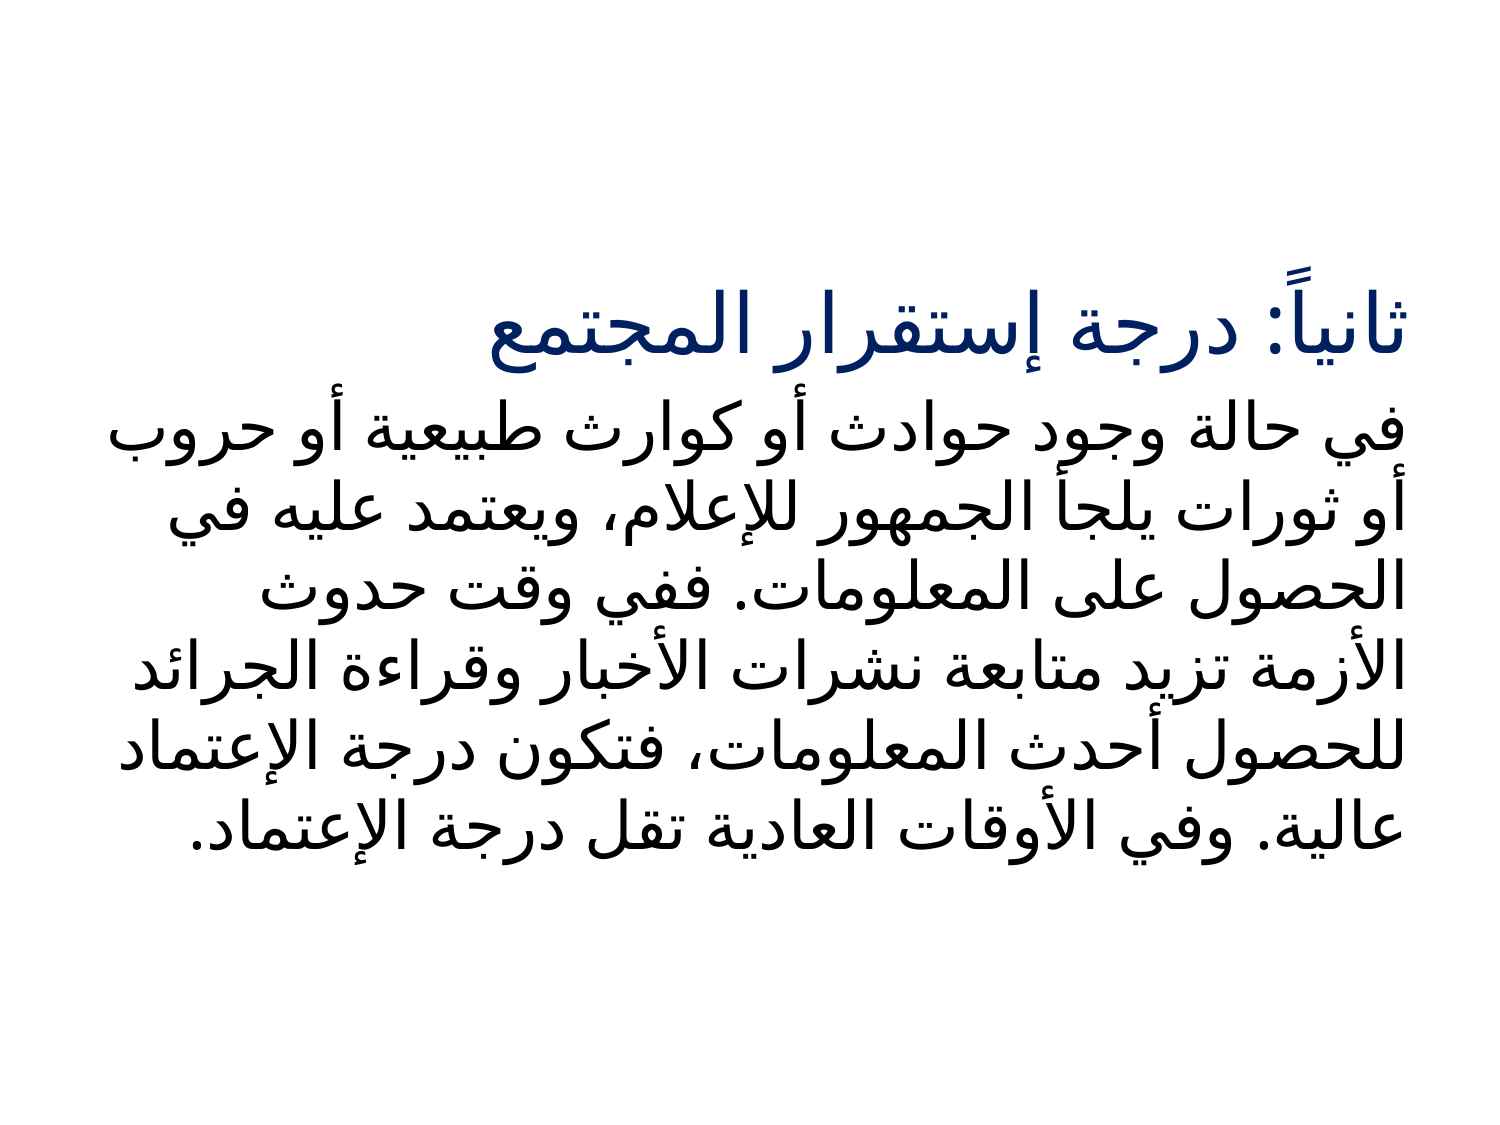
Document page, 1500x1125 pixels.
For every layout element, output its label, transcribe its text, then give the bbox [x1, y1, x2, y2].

list ثانياً: درجة إستقرار المجتمع في حالة وجود حوادث أو كوارث طبيعية أو حروب أو ثورات يلجأ الجمهور للإعلام، ويعتمد عليه في الحصول على المعلومات. ففي وقت حدوث الأزمة تزيد متابعة نشرات الأخبار وقراءة الجرائد للحصول أحدث المعلومات، فتكون درجة الإعتماد عالية. وفي الأوقات العادية تقل درجة الإعتماد. [75, 262, 1425, 1005]
